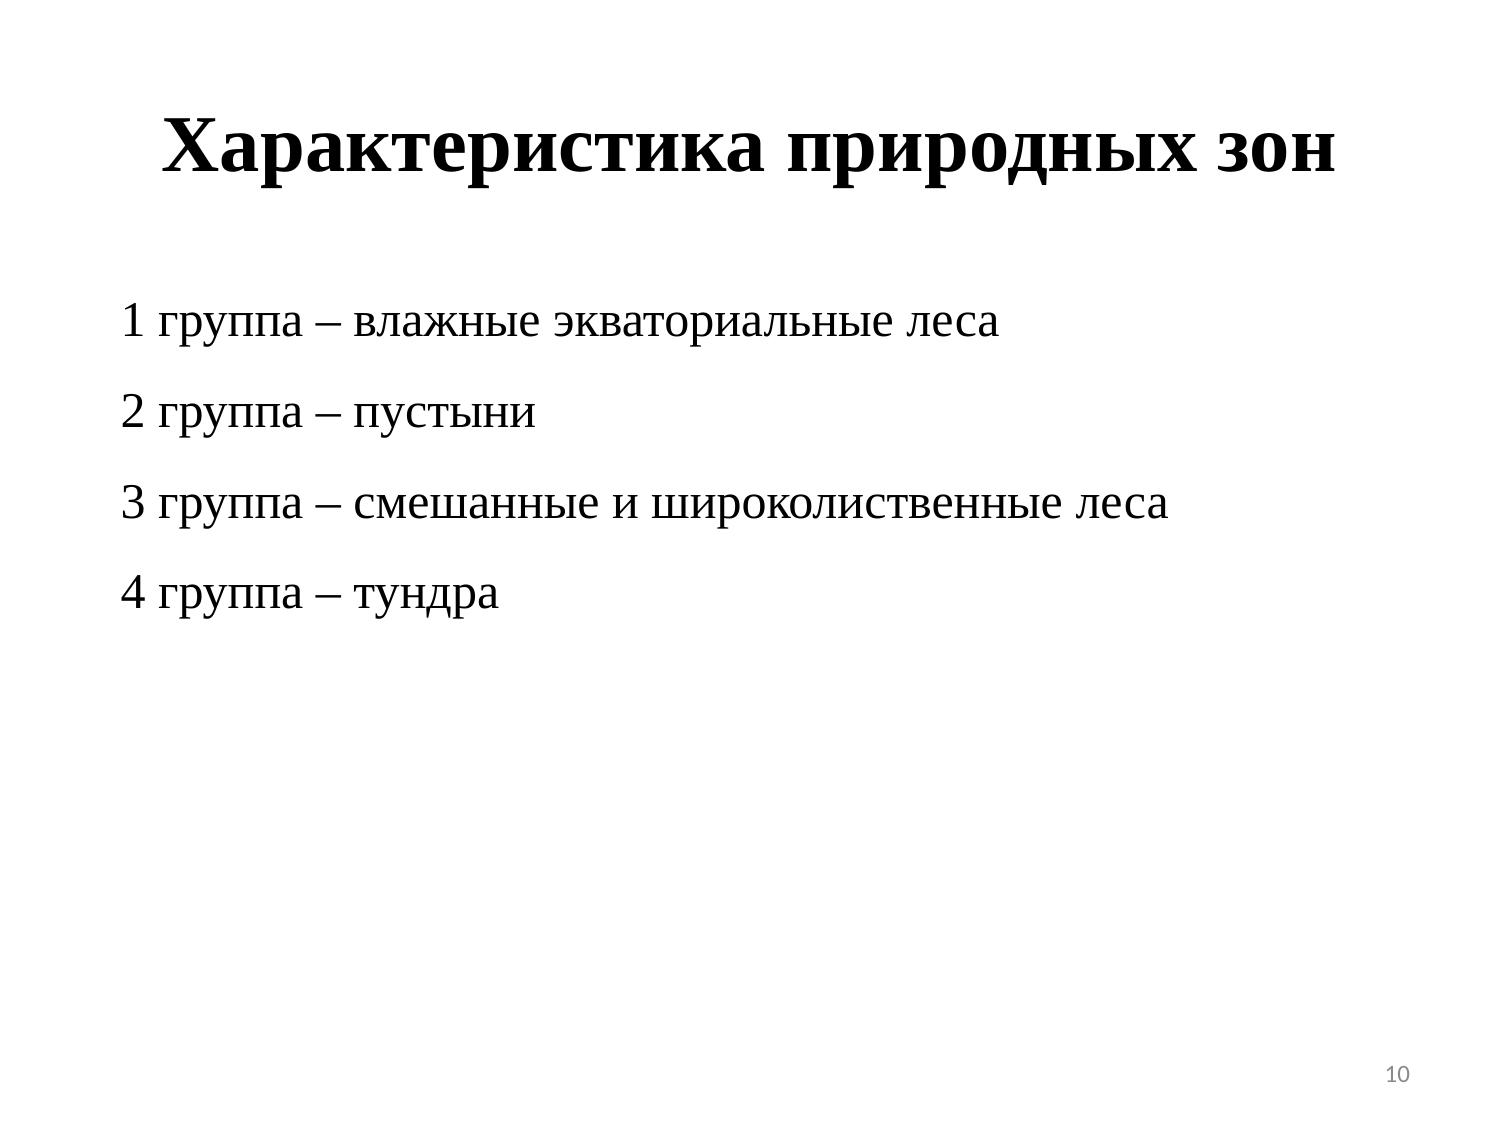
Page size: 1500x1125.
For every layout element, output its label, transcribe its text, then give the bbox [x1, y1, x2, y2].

slide_number 10 [1074, 1042, 1425, 1103]
title Характеристика природных зон [75, 45, 1425, 233]
list 1 группа – влажные экваториальные леса 2 группа – пустыни 3 группа – смешанные и широколиственные леса 4 группа – тундра [76, 278, 1427, 1022]
